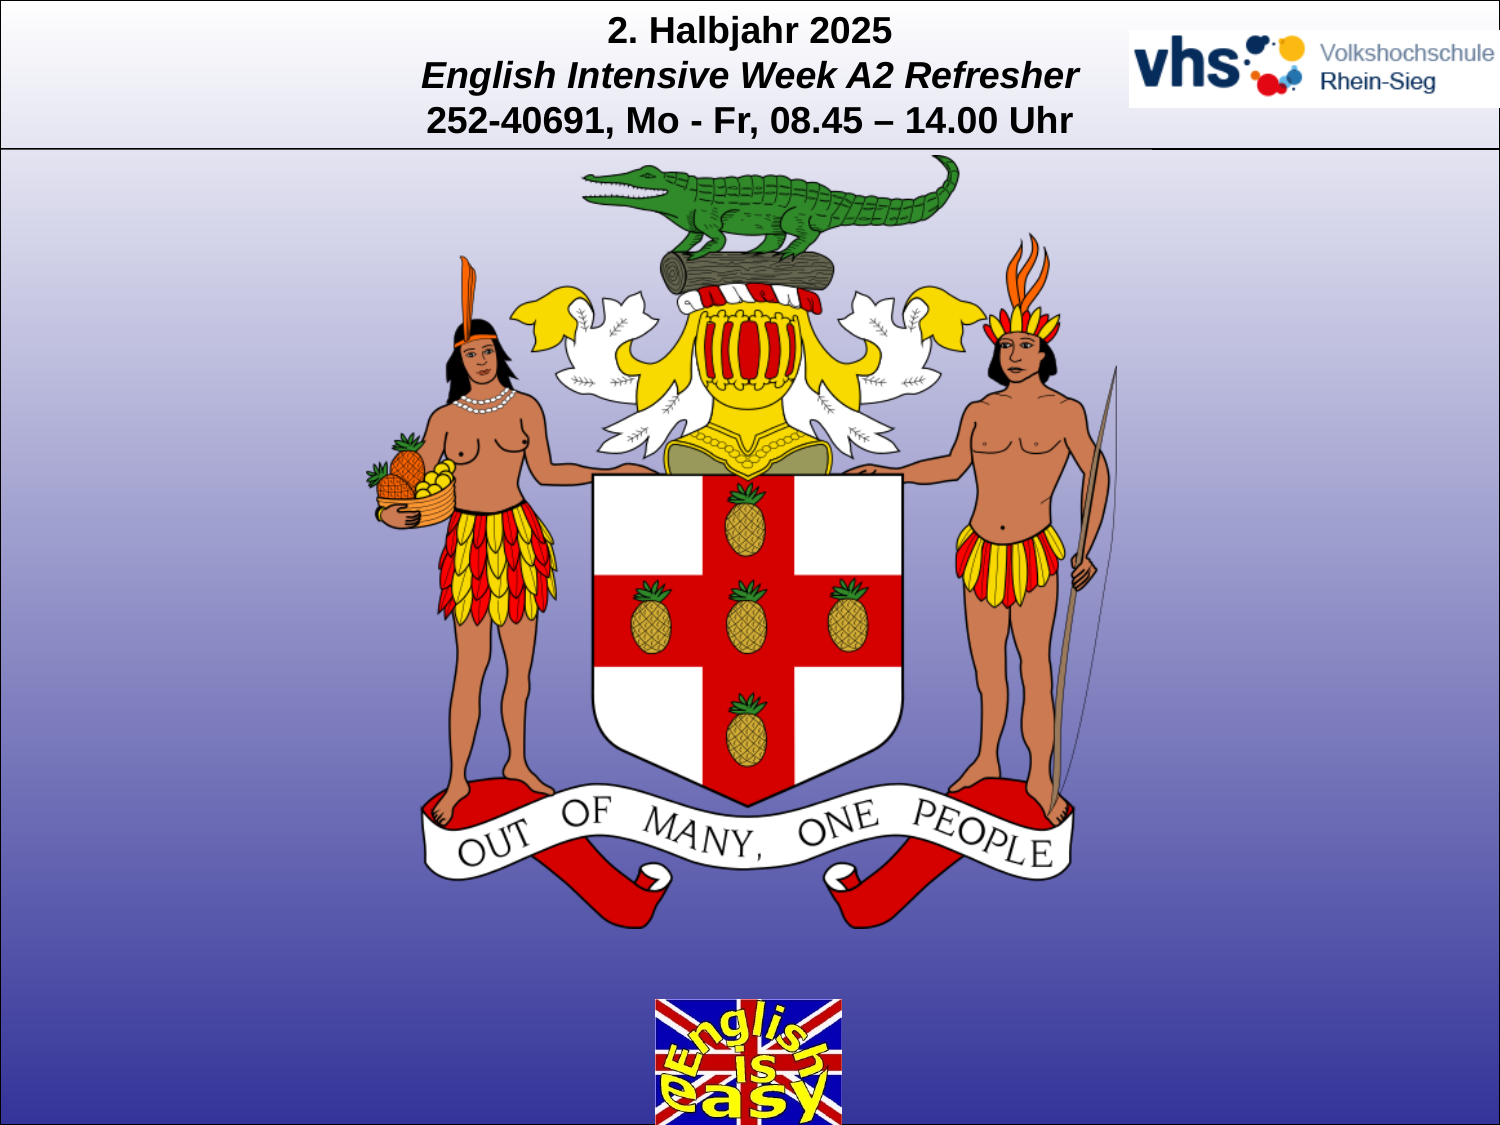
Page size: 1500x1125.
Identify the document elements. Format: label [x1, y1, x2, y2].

picture [1129, 30, 1500, 108]
picture [365, 155, 1117, 929]
picture [655, 999, 842, 1125]
